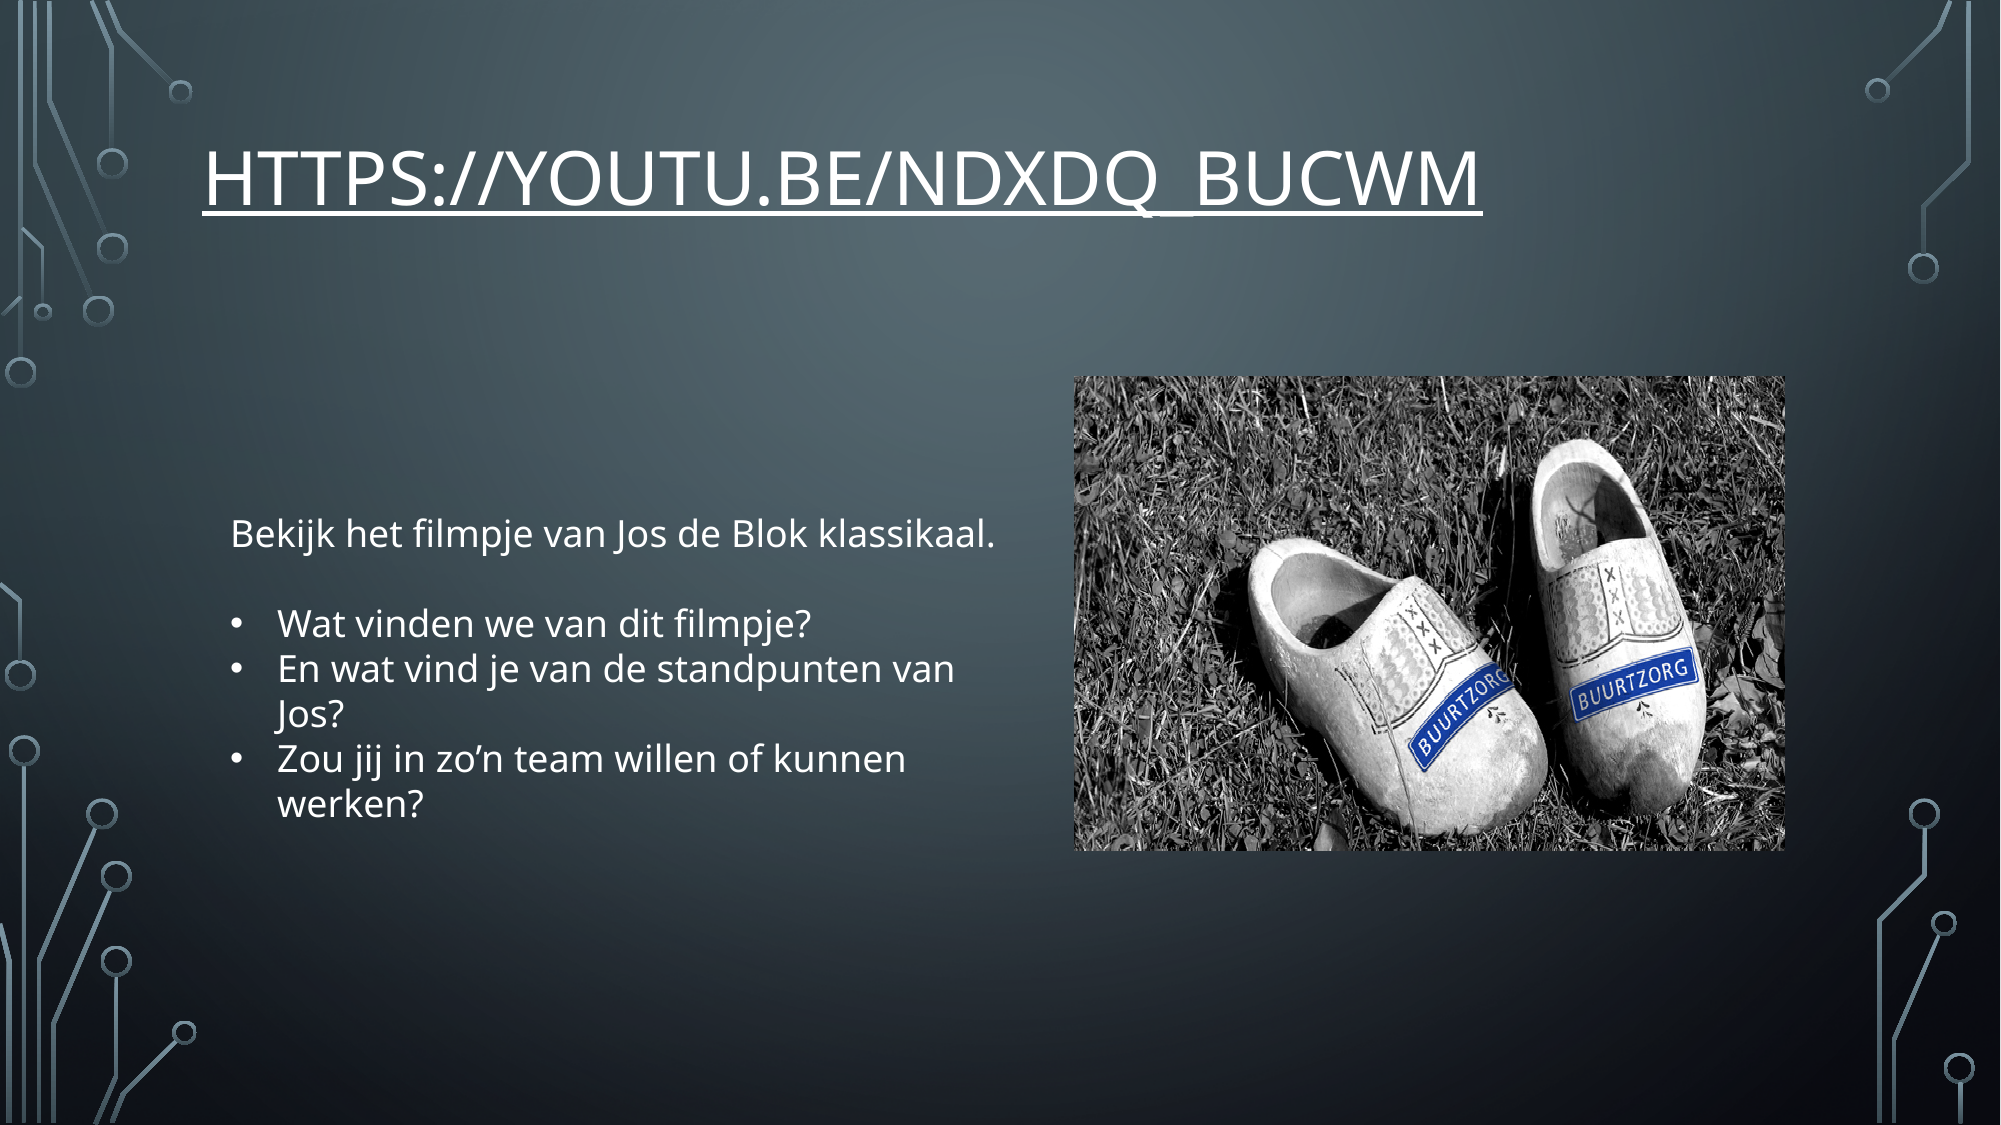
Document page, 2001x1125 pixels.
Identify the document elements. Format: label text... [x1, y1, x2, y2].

text_box Bekijk het filmpje van Jos de Blok klassikaal. Wat vinden we van dit filmpje? En wat vind je van de standpunten van Jos? Zou jij in zo’n team willen of kunnen werken? [215, 502, 1027, 833]
title https://youtu.be/Ndxdq_bUCwM [187, 101, 1813, 344]
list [1074, 375, 1785, 851]
